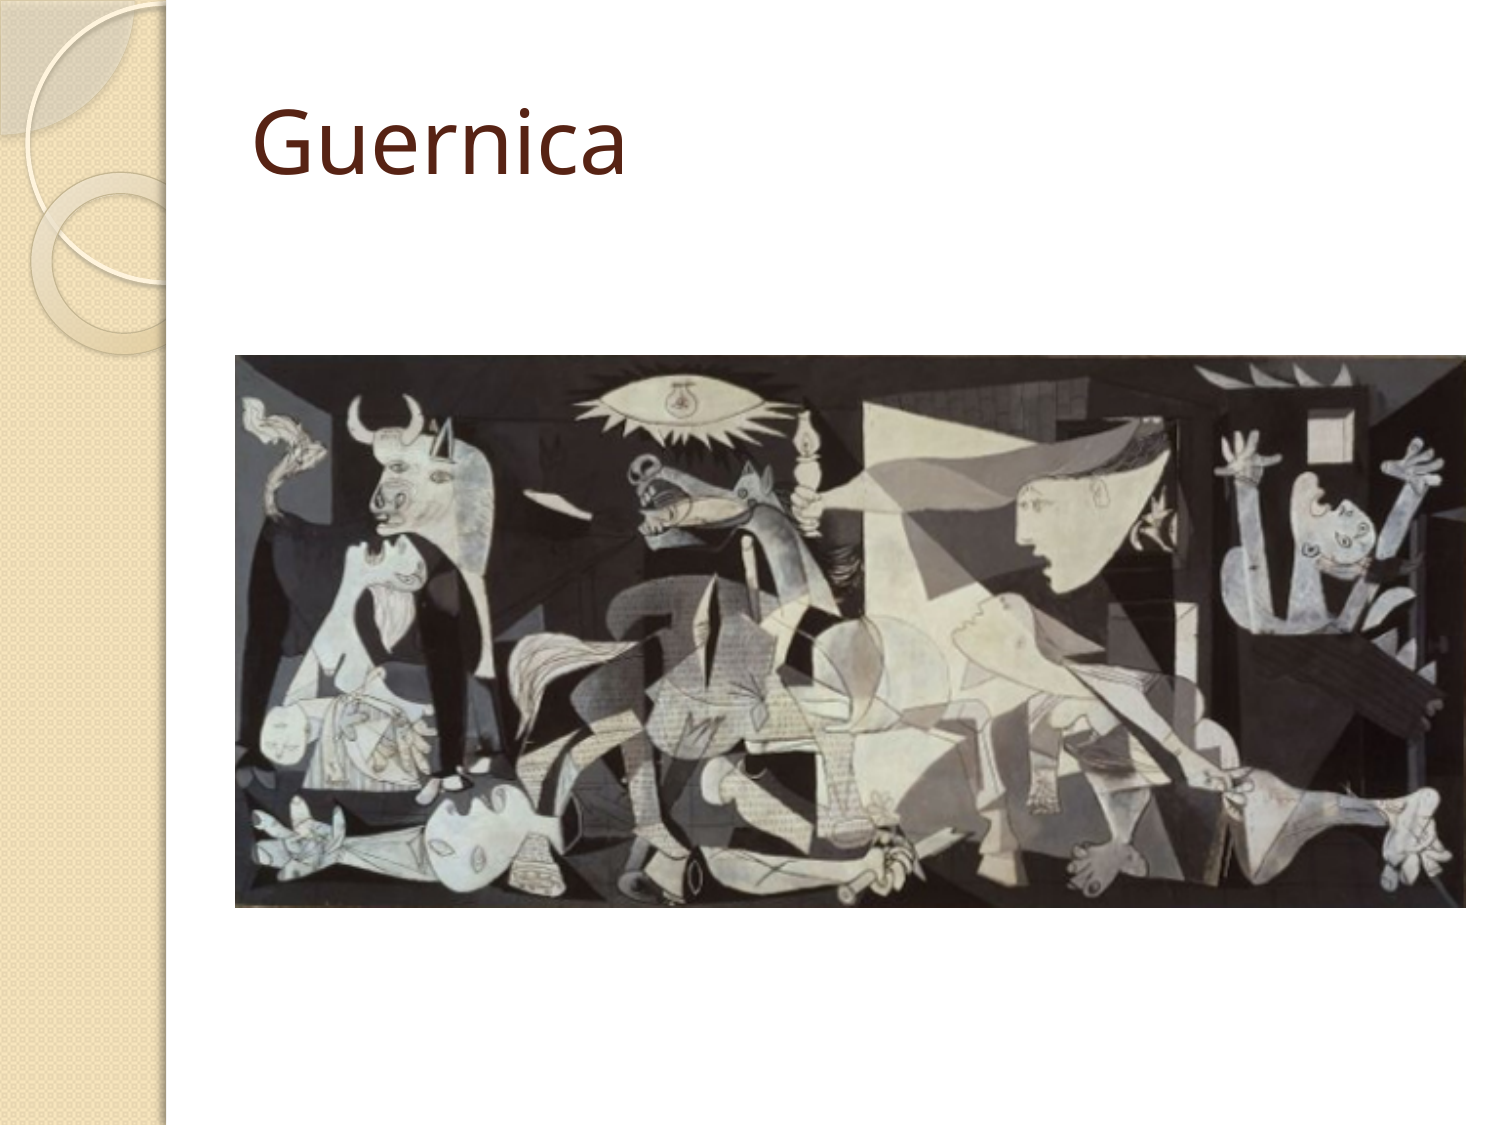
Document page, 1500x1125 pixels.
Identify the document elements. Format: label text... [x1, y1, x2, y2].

title Guernica [235, 45, 1466, 233]
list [235, 237, 1466, 1026]
